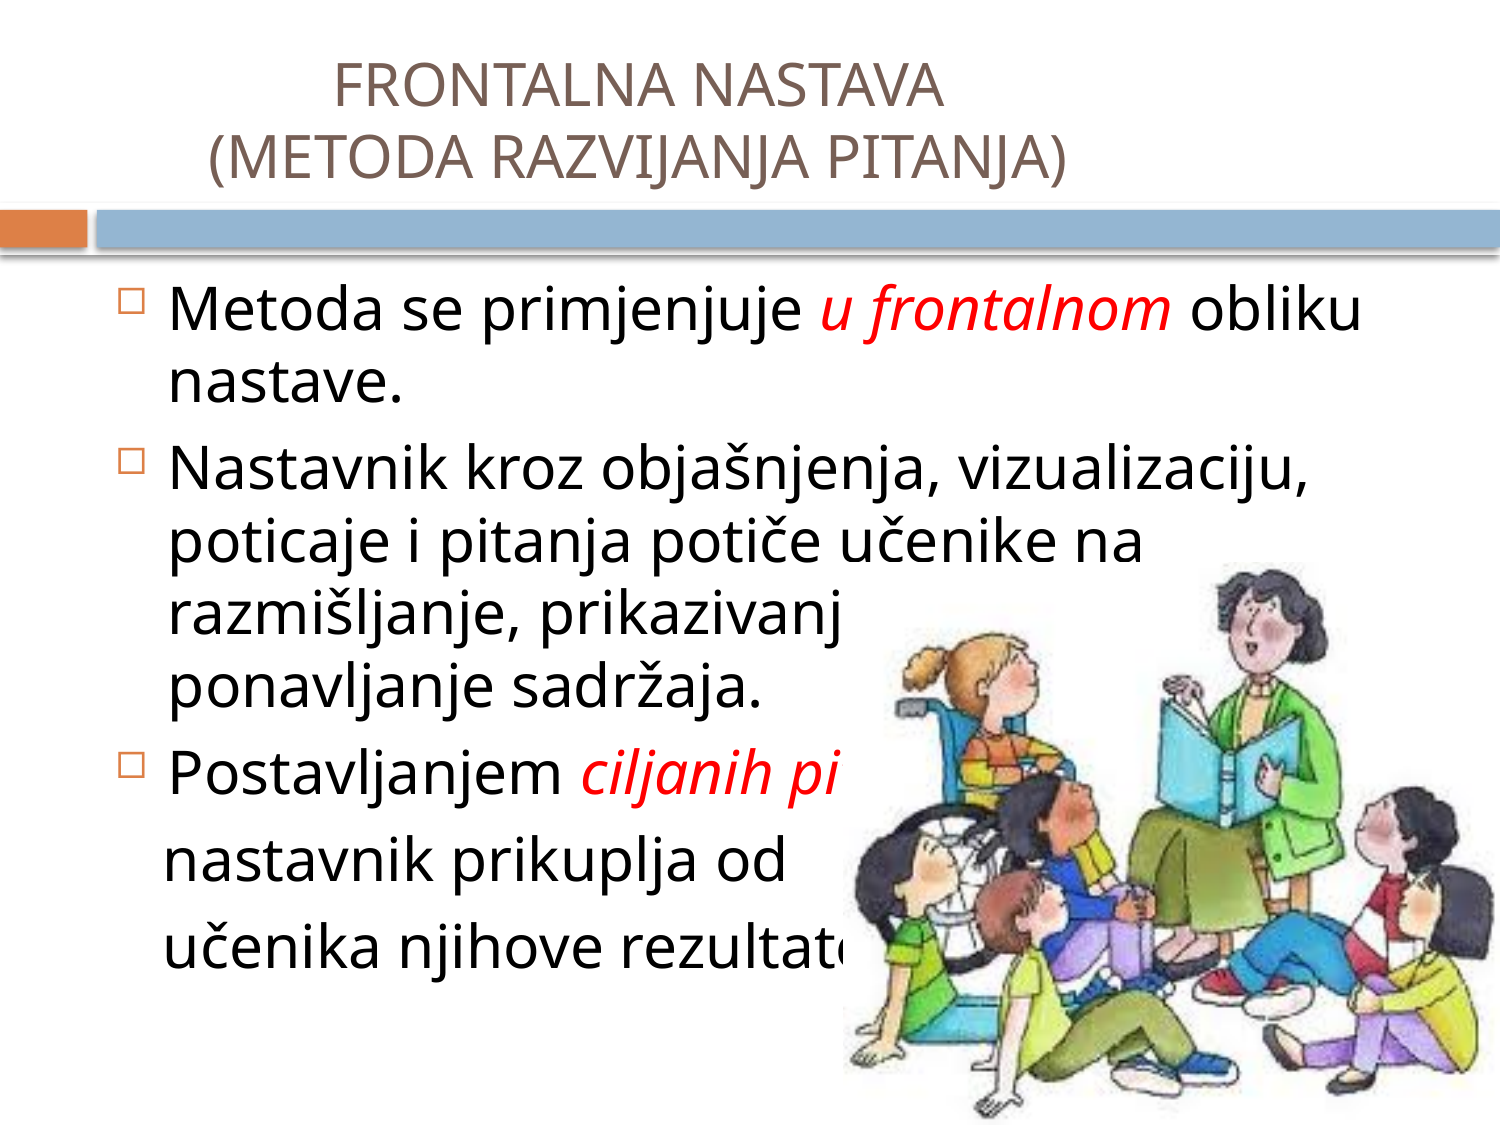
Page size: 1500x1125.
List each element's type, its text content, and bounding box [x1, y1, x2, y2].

picture [843, 562, 1500, 1125]
list Metoda se primjenjuje u frontalnom obliku nastave. Nastavnik kroz objašnjenja, vizualizaciju, poticaje i pitanja potiče učenike na razmišljanje, prikazivanje, razumijevanje i ponavljanje sadržaja. Postavljanjem ciljanih pitanja nastavnik prikuplja od učenika njihove rezultate. [100, 262, 1439, 1001]
title FRONTALNA NASTAVA (METODA RAZVIJANJA PITANJA) [100, 37, 1439, 201]
